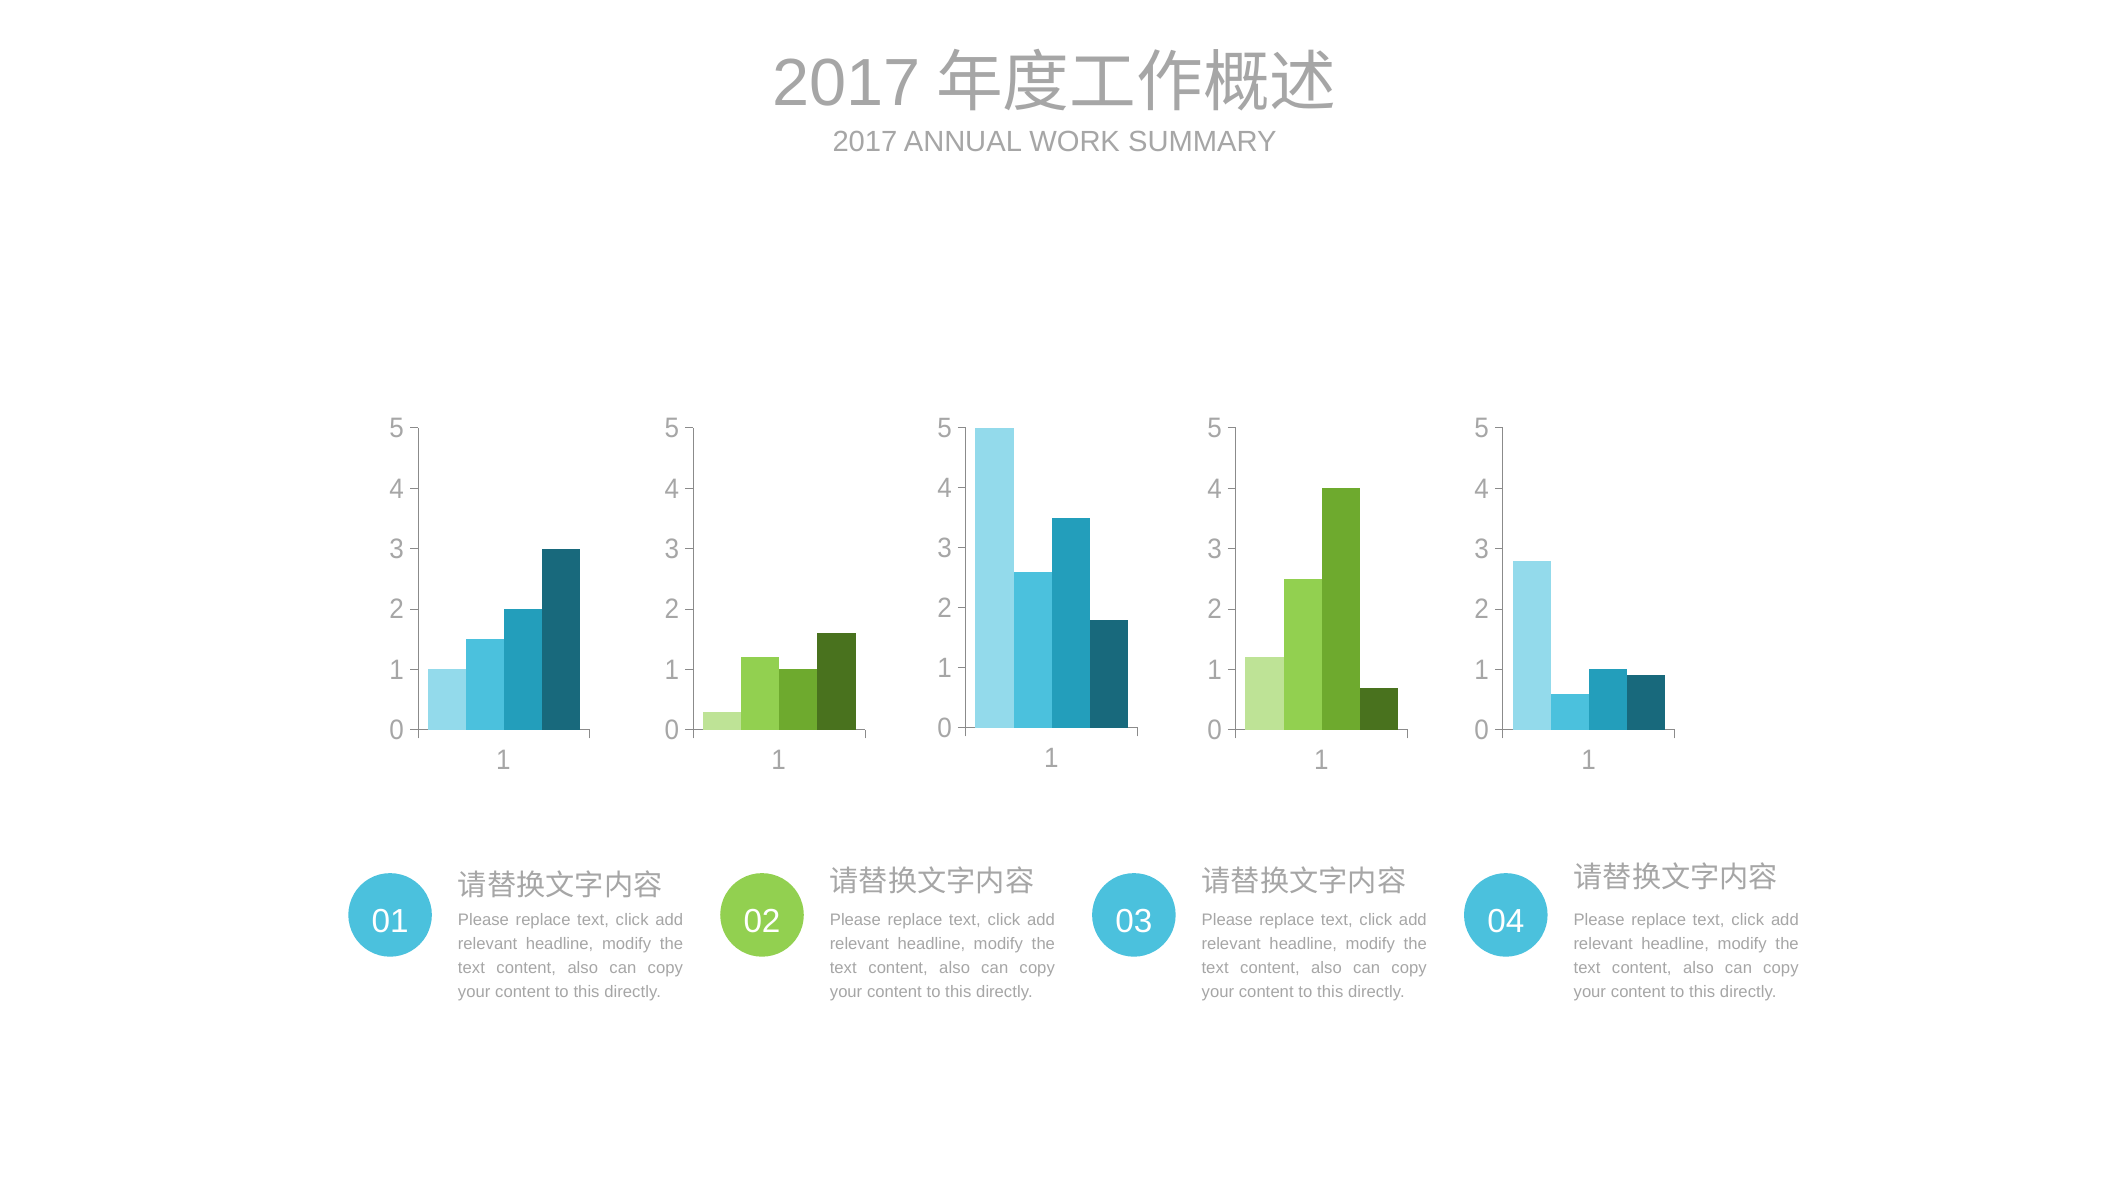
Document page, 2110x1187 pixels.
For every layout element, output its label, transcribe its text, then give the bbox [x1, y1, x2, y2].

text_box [348, 851, 1800, 1000]
chart [389, 412, 594, 776]
text_box 2017 ANNUAL WORK SUMMARY [824, 122, 1285, 158]
chart [937, 412, 1142, 776]
text_box 2017年度工作概述 [730, 38, 1379, 119]
chart [664, 412, 869, 776]
chart [1474, 412, 1679, 776]
chart [1207, 412, 1412, 776]
